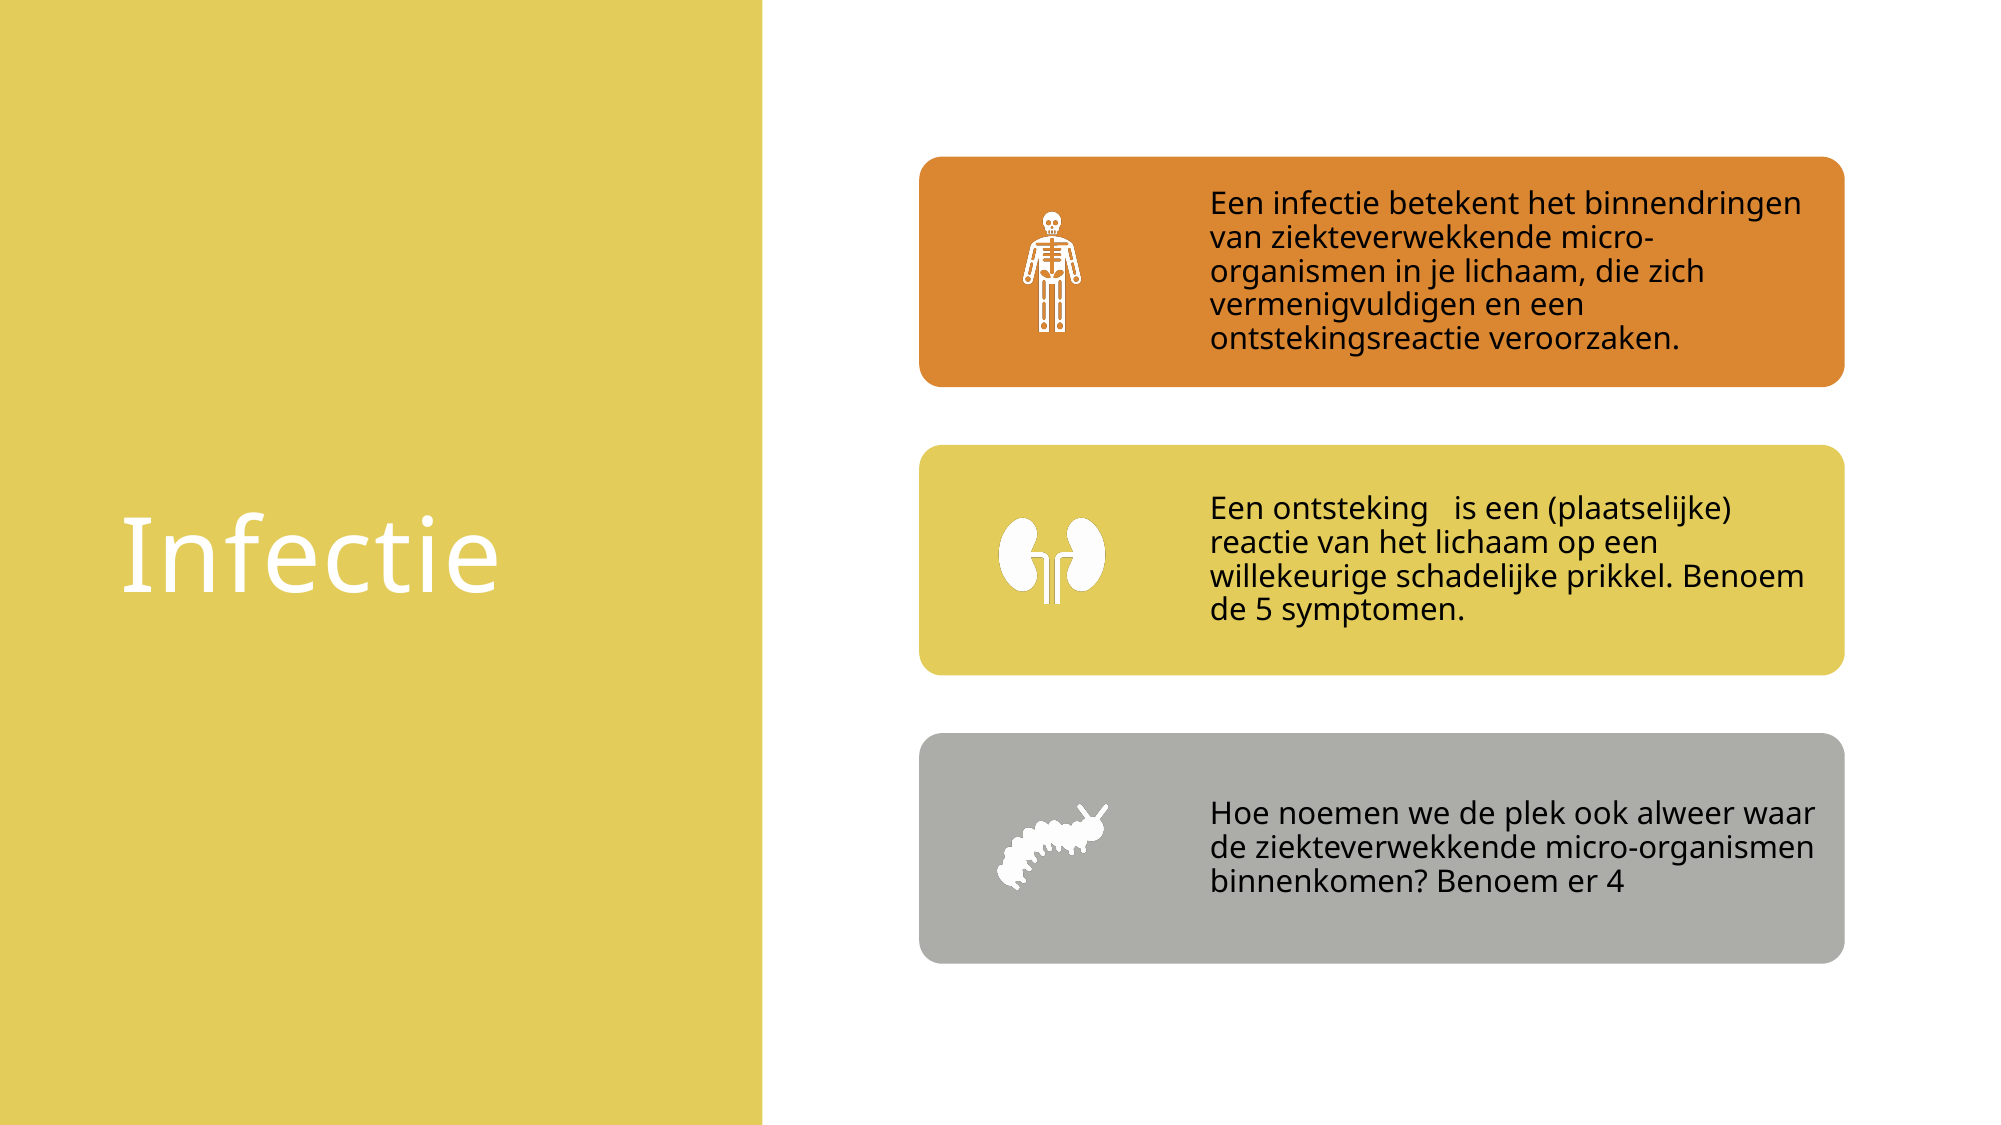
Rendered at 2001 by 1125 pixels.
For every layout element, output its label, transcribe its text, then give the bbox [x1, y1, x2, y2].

title Infectie [105, 105, 666, 1020]
text_box [0, 0, 764, 1125]
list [918, 156, 1845, 964]
